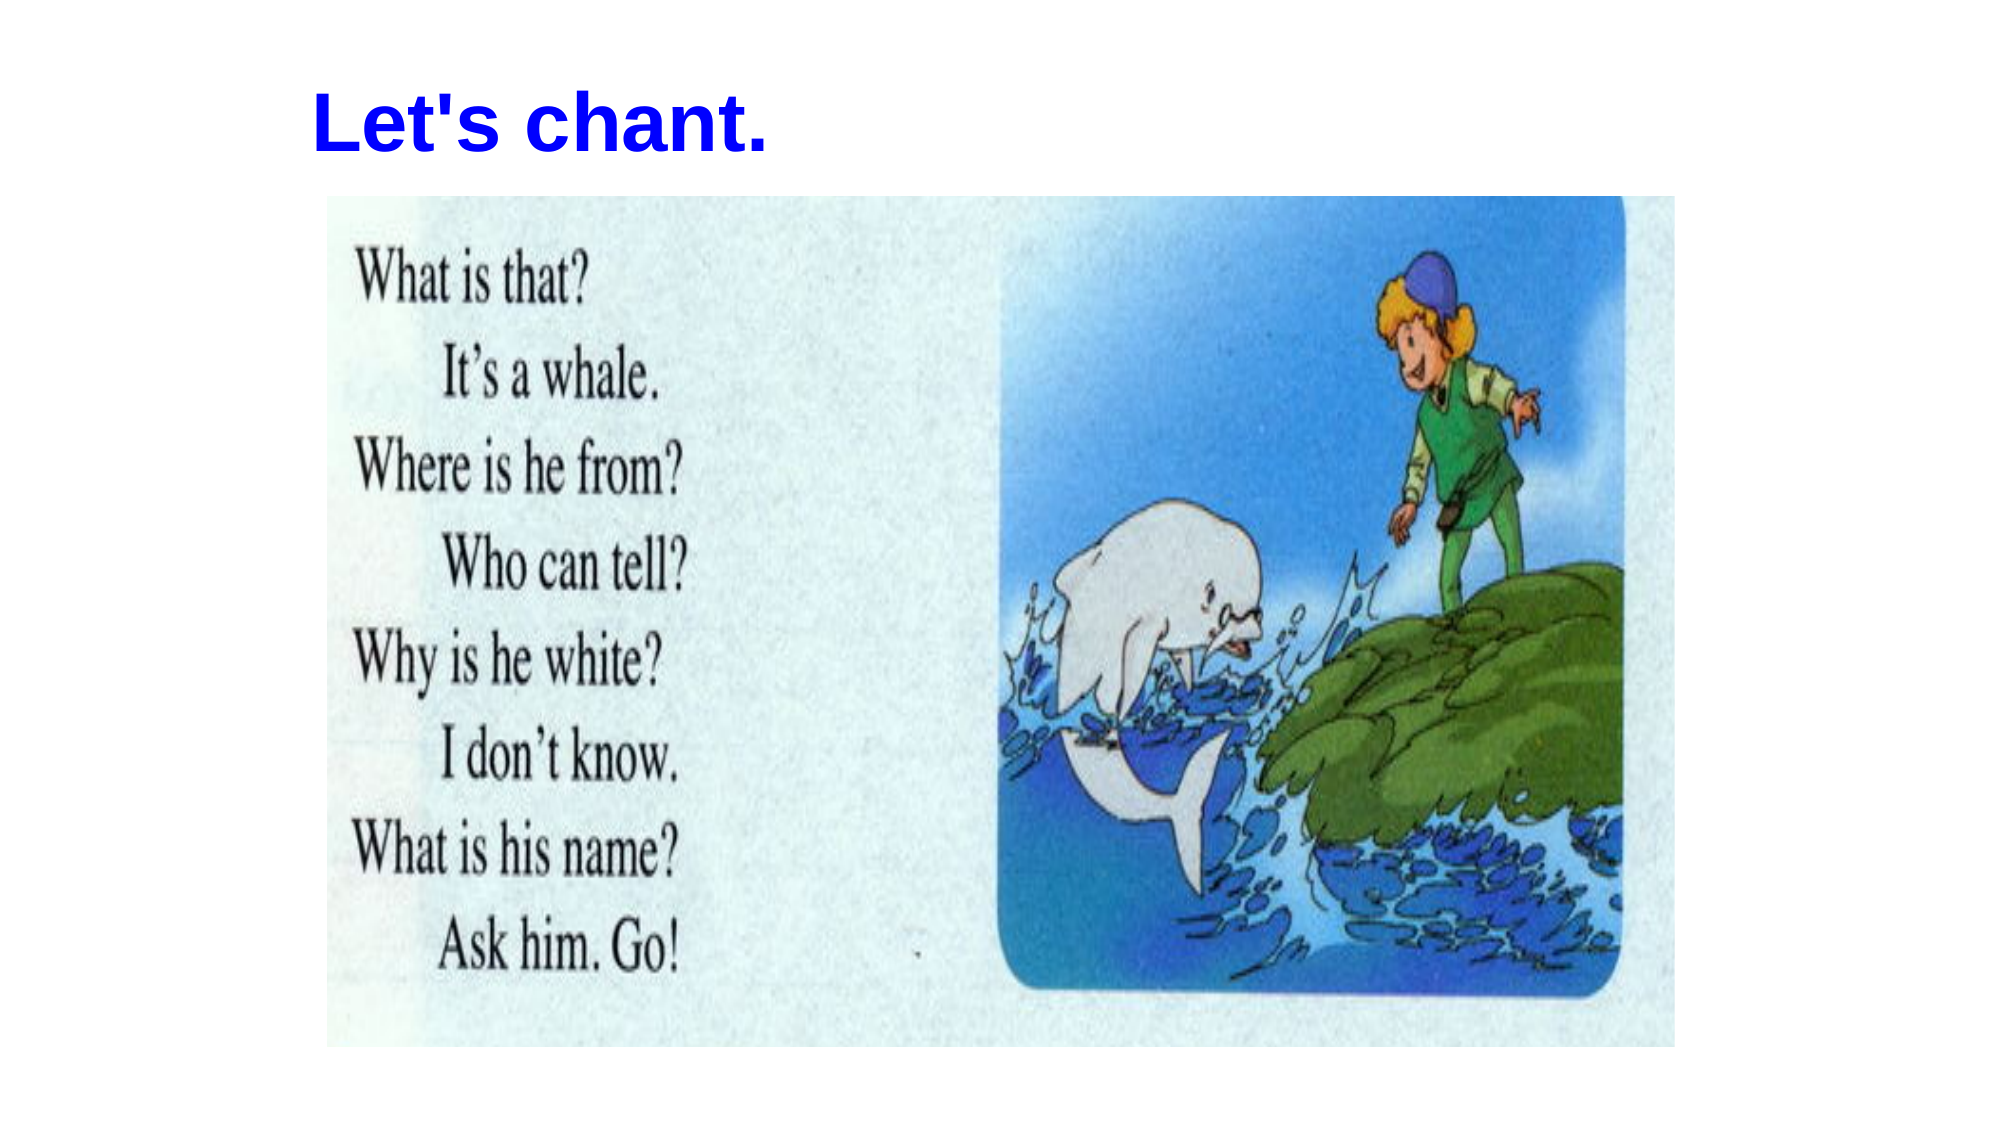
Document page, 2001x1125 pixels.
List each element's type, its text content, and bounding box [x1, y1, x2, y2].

picture [327, 196, 1675, 1047]
text_box Let's chant. [296, 60, 1343, 176]
